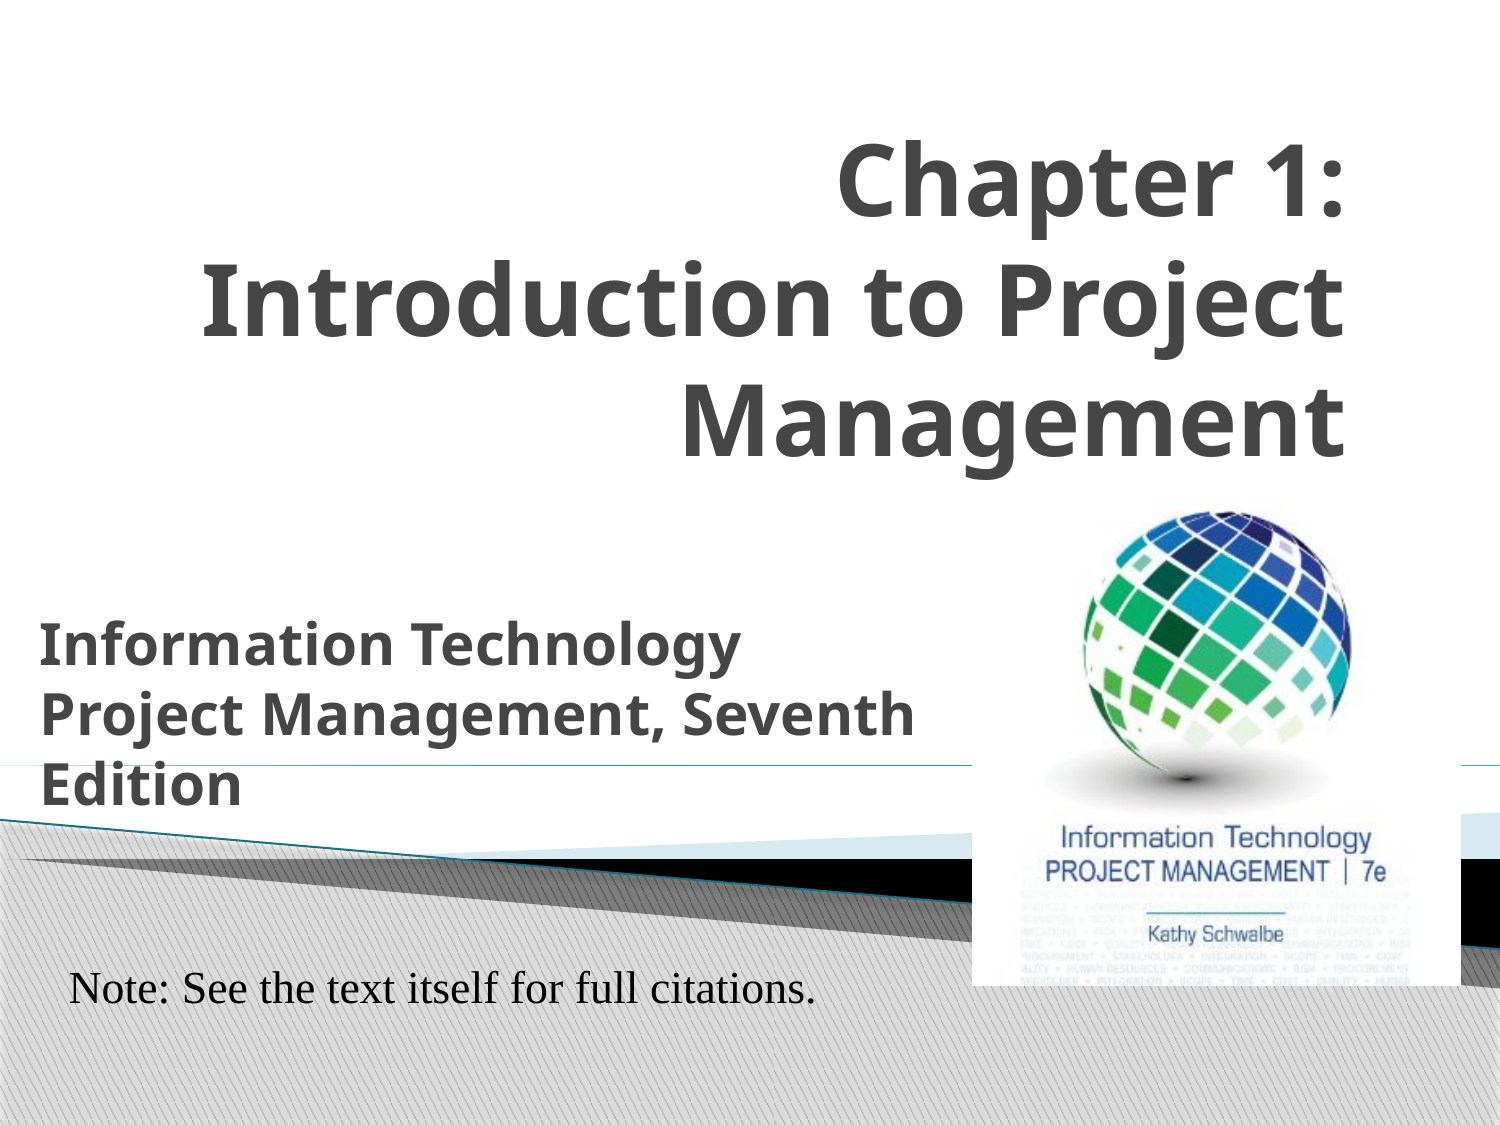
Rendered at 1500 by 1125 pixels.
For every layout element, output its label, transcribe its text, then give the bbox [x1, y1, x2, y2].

picture [5, 497, 1500, 989]
title Chapter 1: Introduction to Project Management [87, 262, 1363, 484]
text_box Note: See the text itself for full citations. [54, 950, 833, 1020]
text_box Information Technology Project Management, Seventh Edition [24, 599, 966, 822]
